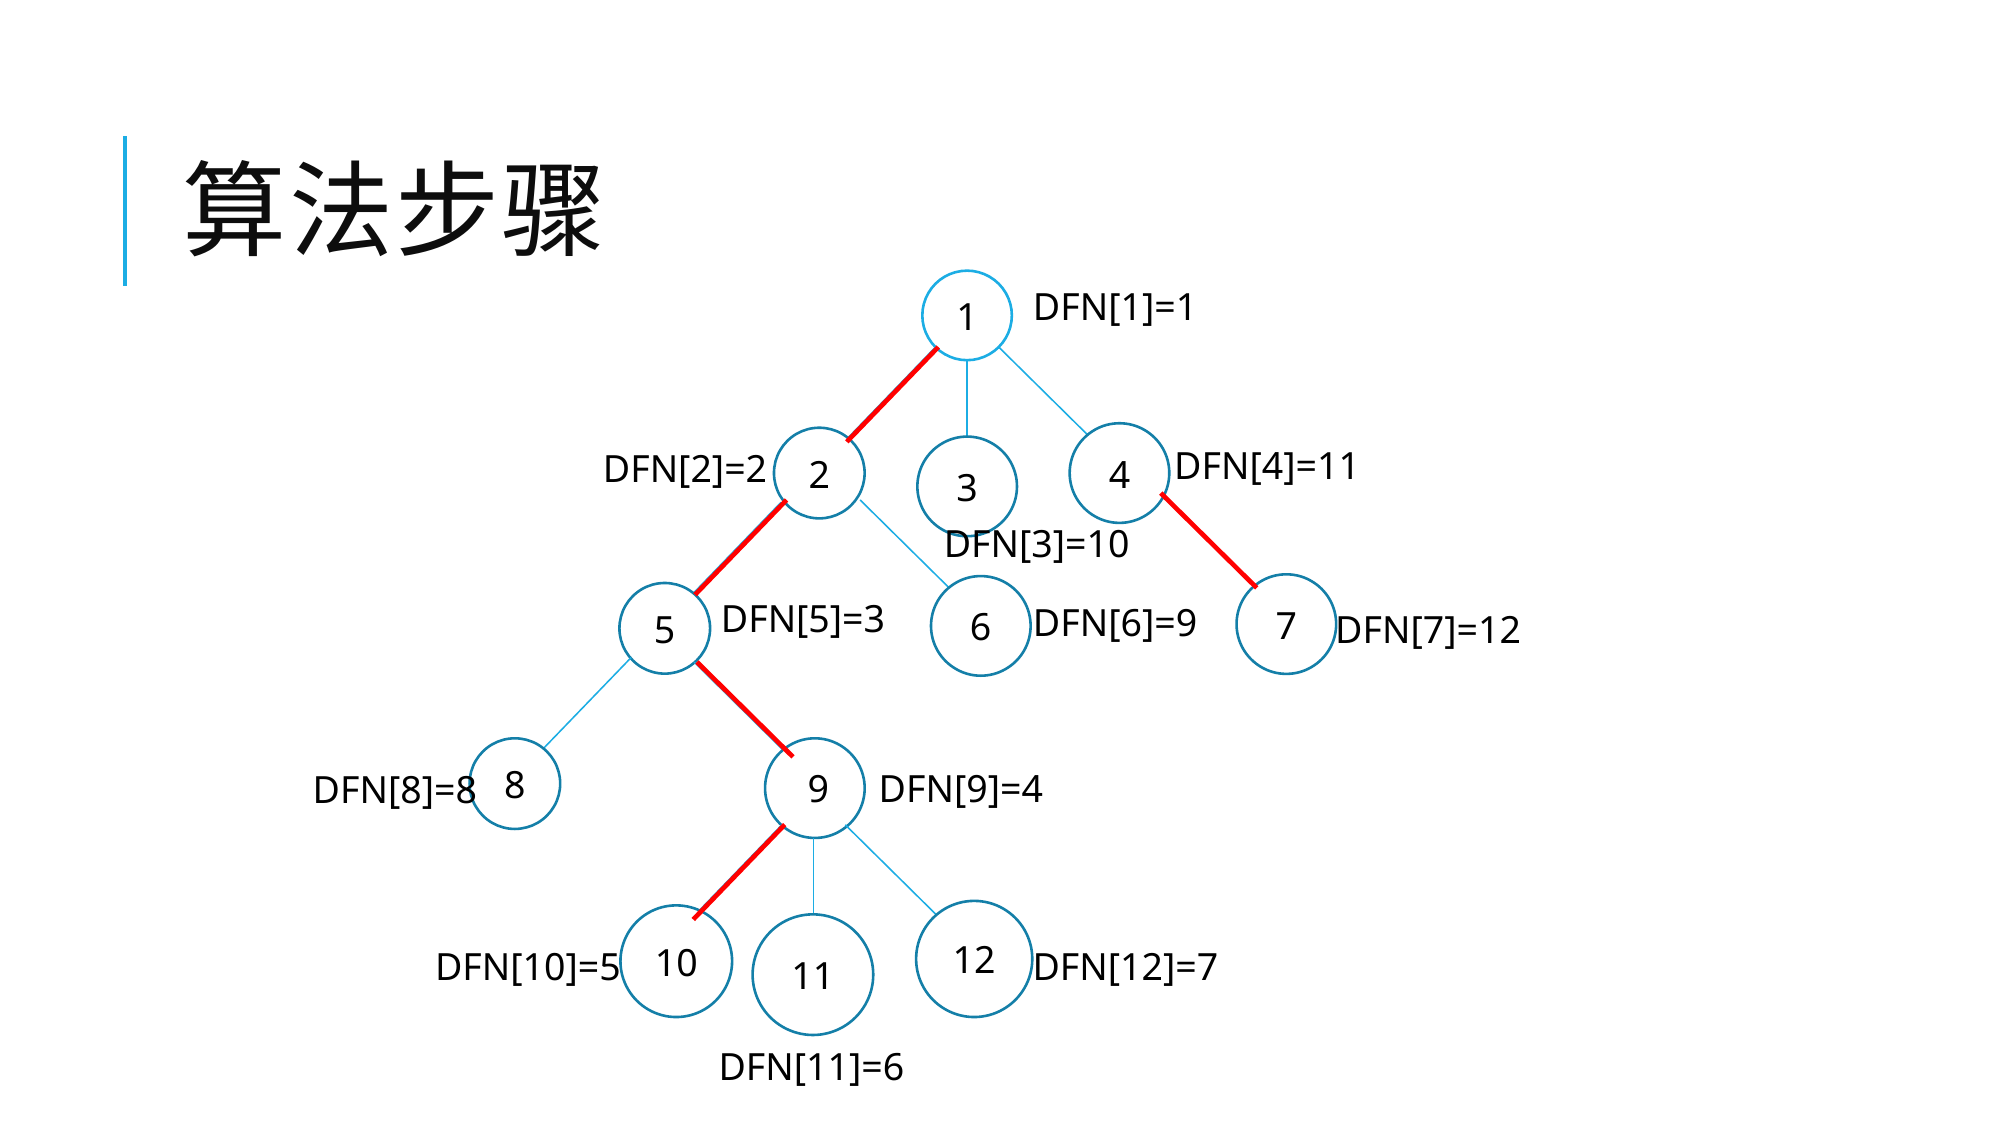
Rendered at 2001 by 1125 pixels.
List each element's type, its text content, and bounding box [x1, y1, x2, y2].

text_box DFN[11]=6 [703, 1035, 920, 1096]
title 算法步骤 [168, 96, 1763, 342]
text_box DFN[9]=4 [864, 757, 1059, 818]
text_box 8 [476, 737, 537, 758]
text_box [694, 499, 787, 595]
text_box DFN[6]=9 [1018, 592, 1213, 652]
text_box 3 [916, 435, 1019, 512]
text_box 9 [763, 737, 864, 840]
text_box 4 [1068, 421, 1159, 518]
text_box 5 [618, 581, 707, 675]
text_box 1 [921, 269, 1014, 362]
text_box DFN[1]=1 [1018, 275, 1225, 336]
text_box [846, 346, 939, 442]
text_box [539, 657, 632, 753]
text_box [1160, 492, 1257, 589]
text_box DFN[12]=7 [1017, 935, 1234, 995]
text_box DFN[2]=2 [588, 437, 783, 498]
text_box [859, 499, 957, 595]
text_box DFN[4]=11 [1159, 434, 1375, 495]
text_box 12 [914, 899, 1029, 1019]
text_box 11 [751, 913, 875, 1035]
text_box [693, 824, 785, 920]
text_box 7 [1235, 573, 1331, 676]
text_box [696, 661, 794, 758]
text_box DFN[5]=3 [706, 587, 901, 648]
text_box 8 [484, 819, 546, 831]
text_box 9 [792, 757, 845, 818]
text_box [998, 346, 1095, 443]
text_box DFN[7]=12 [1320, 598, 1536, 659]
text_box DFN[3]=10 [963, 512, 1145, 572]
text_box 6 [929, 574, 1025, 678]
text_box 2 [783, 426, 866, 520]
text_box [844, 824, 942, 920]
text_box DFN[8]=8 [297, 758, 677, 819]
text_box DFN[10]=5 [420, 935, 636, 996]
text_box 10 [625, 904, 734, 1019]
